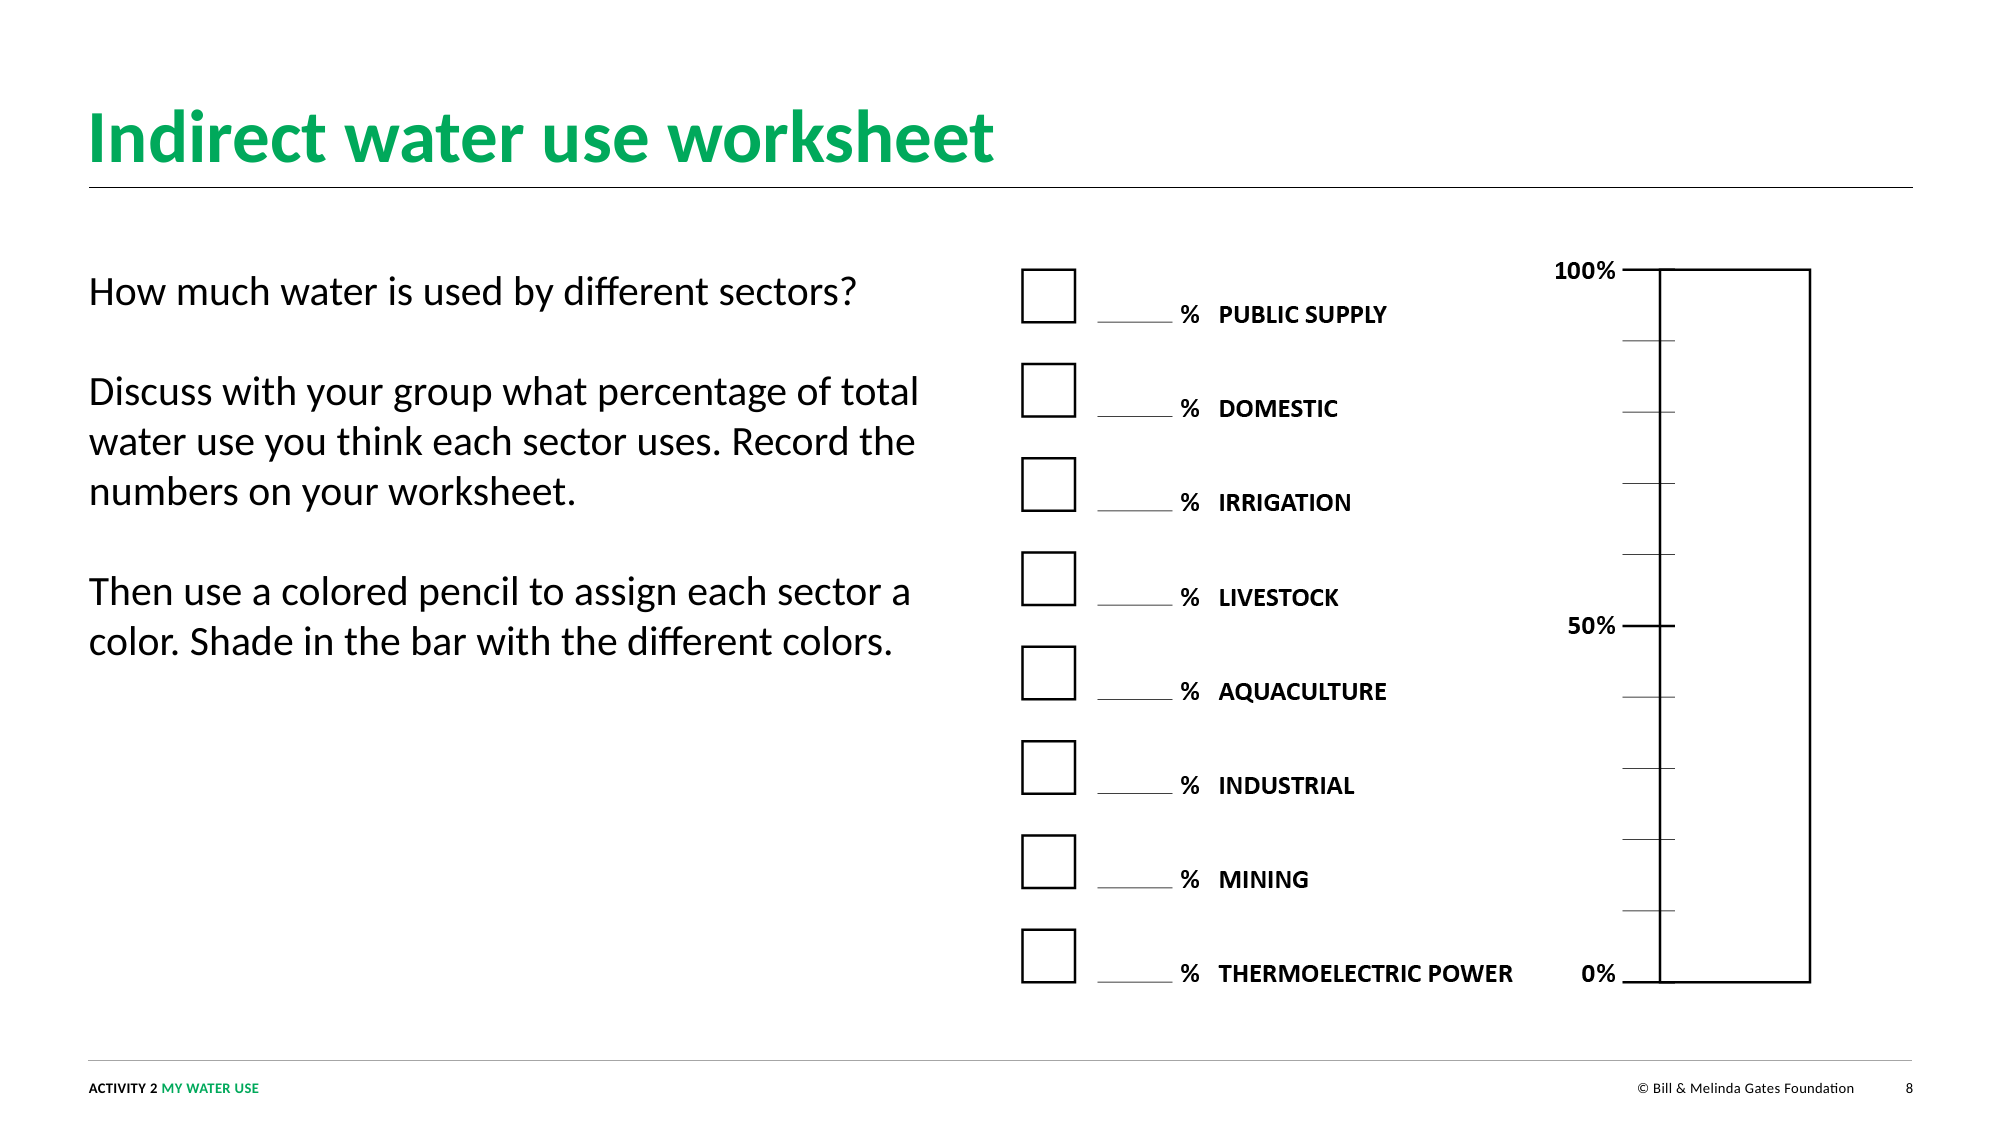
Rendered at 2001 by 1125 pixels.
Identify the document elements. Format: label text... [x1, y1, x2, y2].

footer ACTIVITY 2 MY WATER USE [89, 1079, 765, 1097]
title Indirect water use worksheet [87, 87, 1913, 148]
slide_number 8 [1871, 1078, 1913, 1097]
picture [1021, 255, 1812, 990]
text_box How much water is used by different sectors? Discuss with your group what percentage of total water use you think each sector uses. Record the numbers on your worksheet. Then use a colored pencil to assign each sector a color. Shade in the bar with the different colors. [89, 256, 979, 1019]
